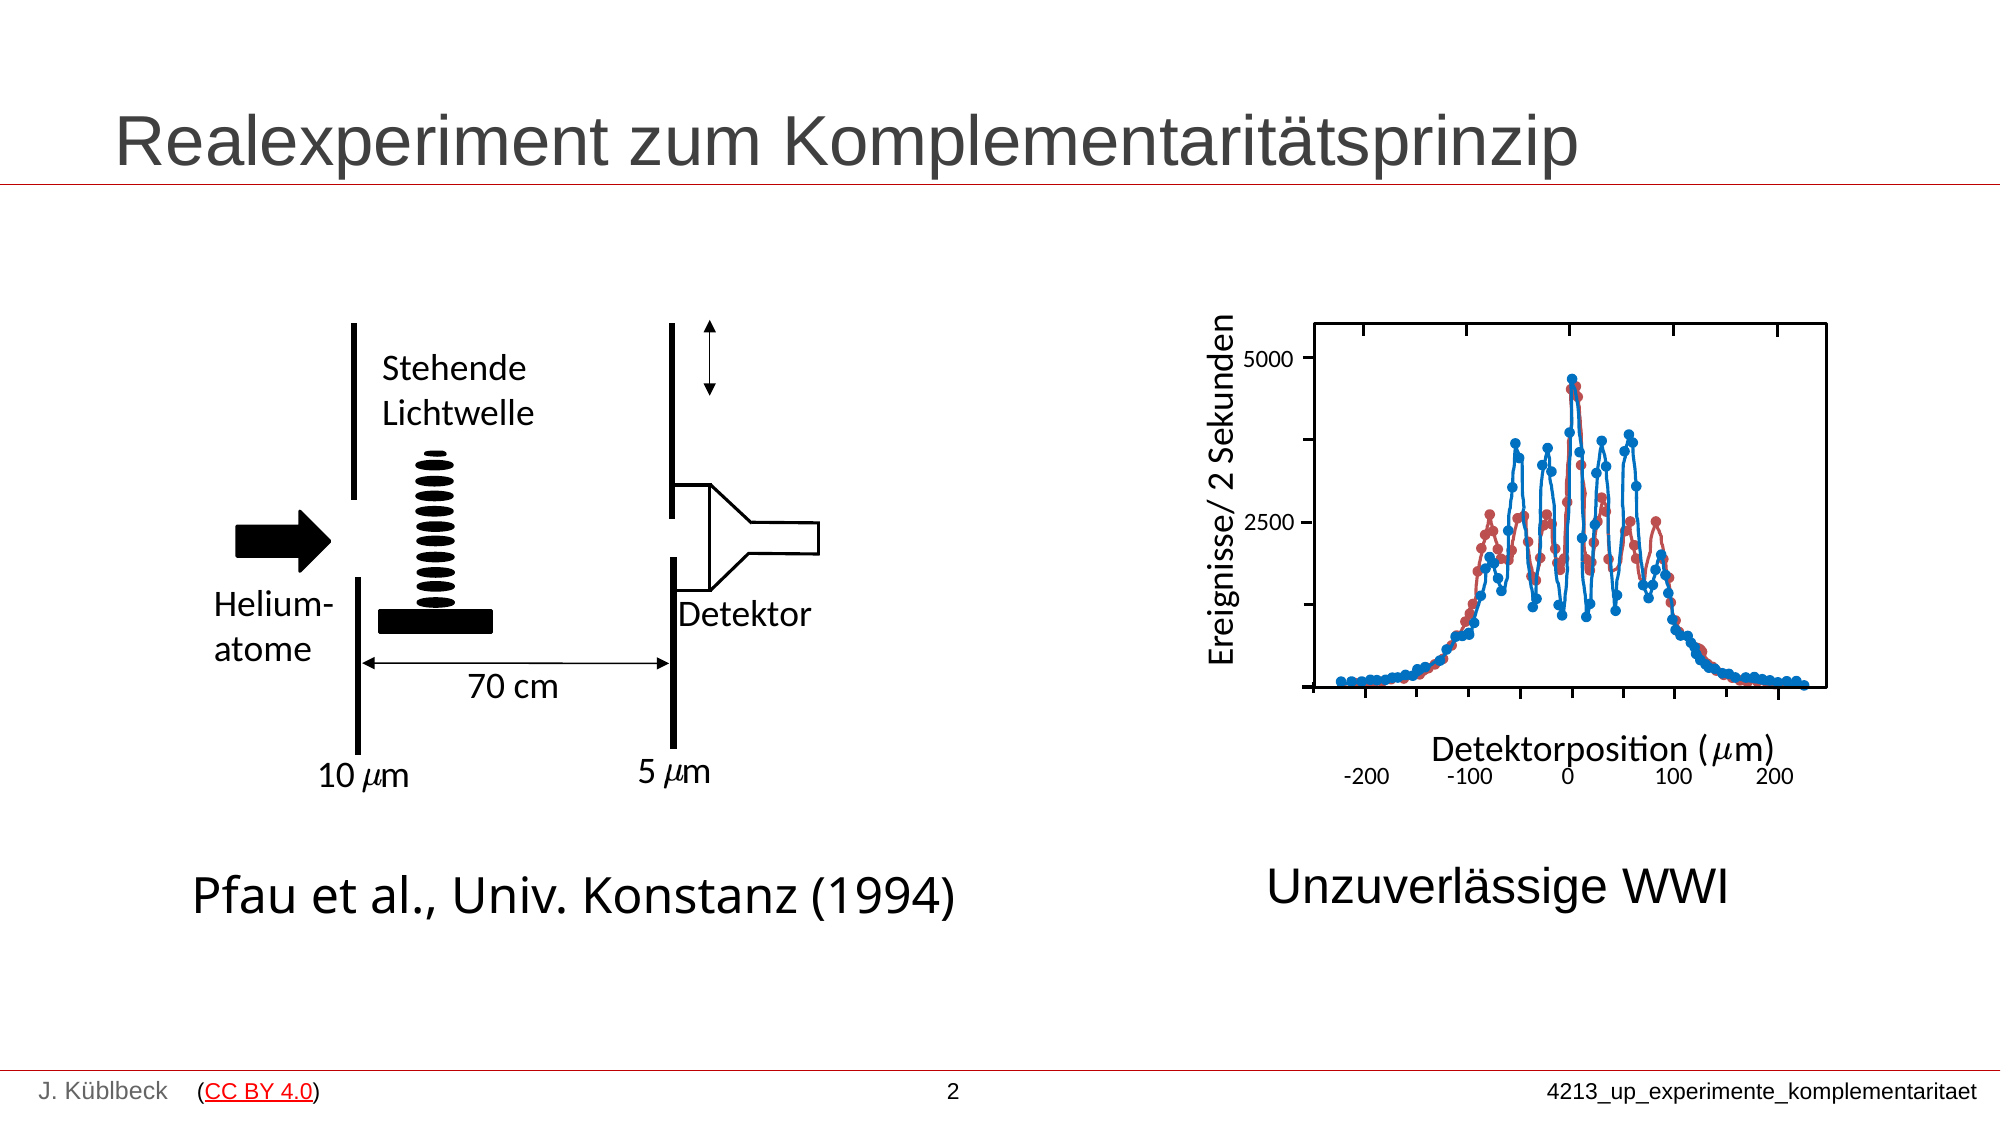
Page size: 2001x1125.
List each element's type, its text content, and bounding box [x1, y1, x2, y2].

title Realexperiment zum Komplementaritätsprinzip [99, 90, 1900, 185]
text_box Pfau et al., Univ. Konstanz (1994) [176, 856, 971, 931]
text_box Unzuverlässige WWI [1059, 846, 1921, 941]
text_box -200 -100 0 100 200 [1329, 751, 2000, 797]
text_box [1187, 231, 1867, 778]
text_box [198, 319, 861, 804]
